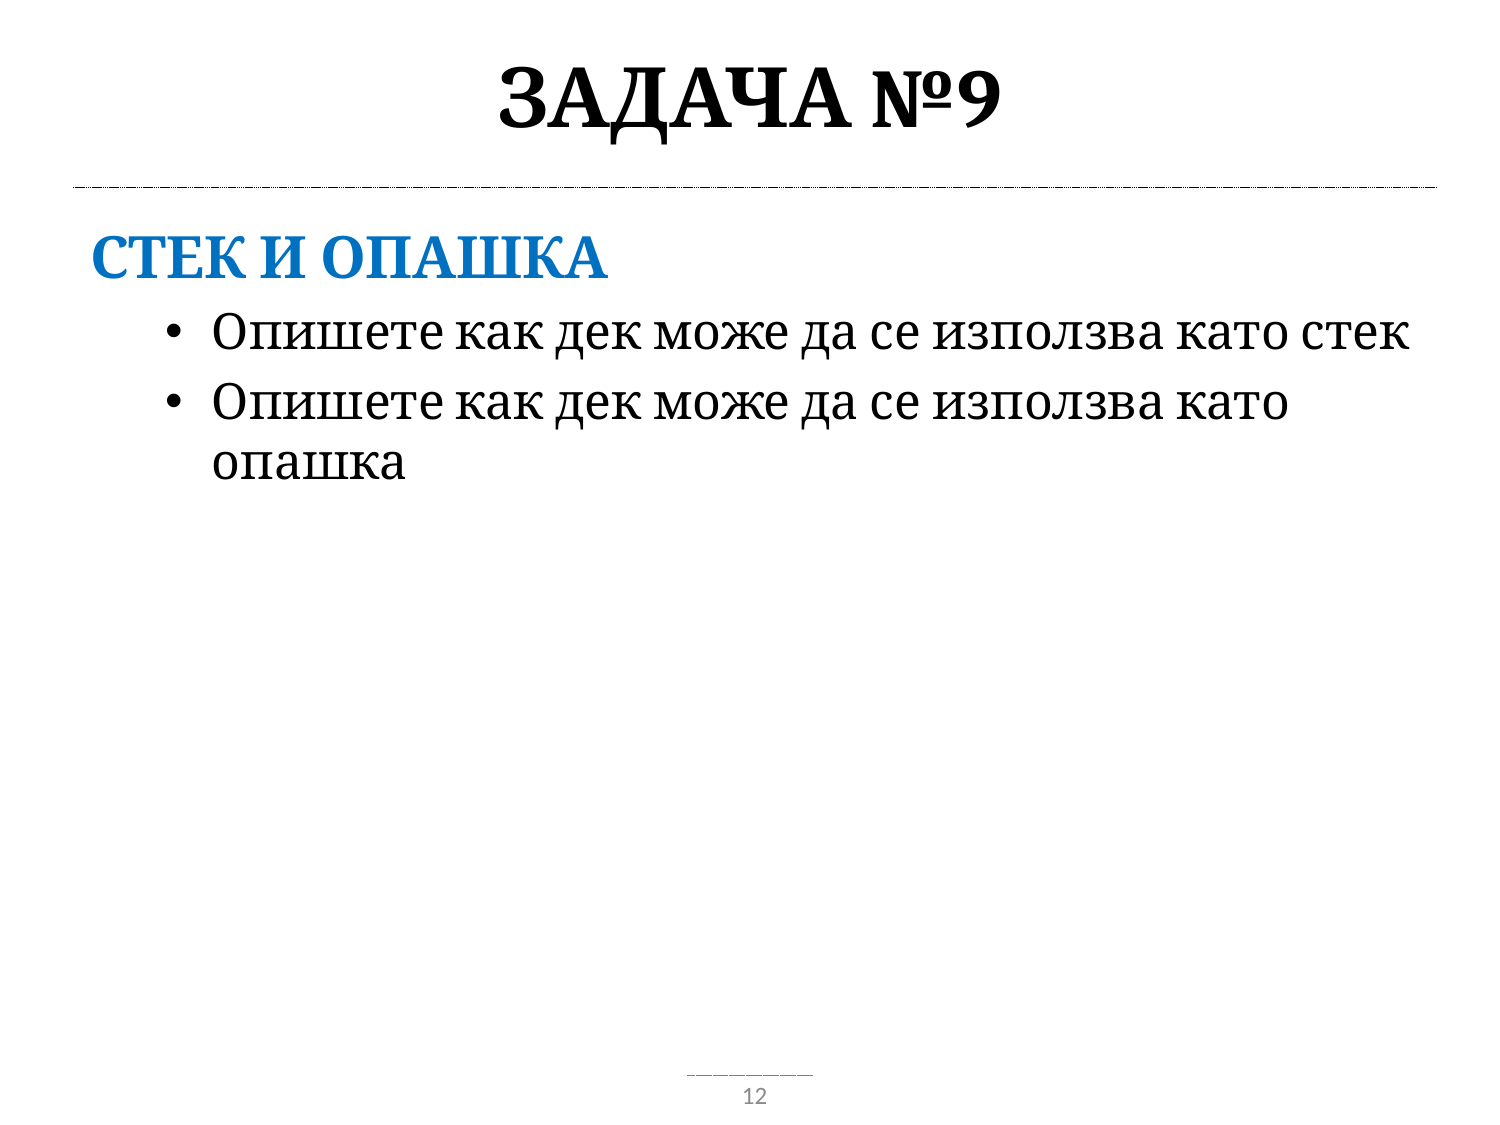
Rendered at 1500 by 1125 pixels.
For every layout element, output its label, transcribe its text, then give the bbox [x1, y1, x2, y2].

title Задача №9 [0, 0, 1500, 188]
list Стек и опашка Опишете как дек може да се използва като стек Опишете как дек може да се използва като опашка [75, 212, 1450, 1063]
slide_number 12 [579, 1065, 930, 1125]
